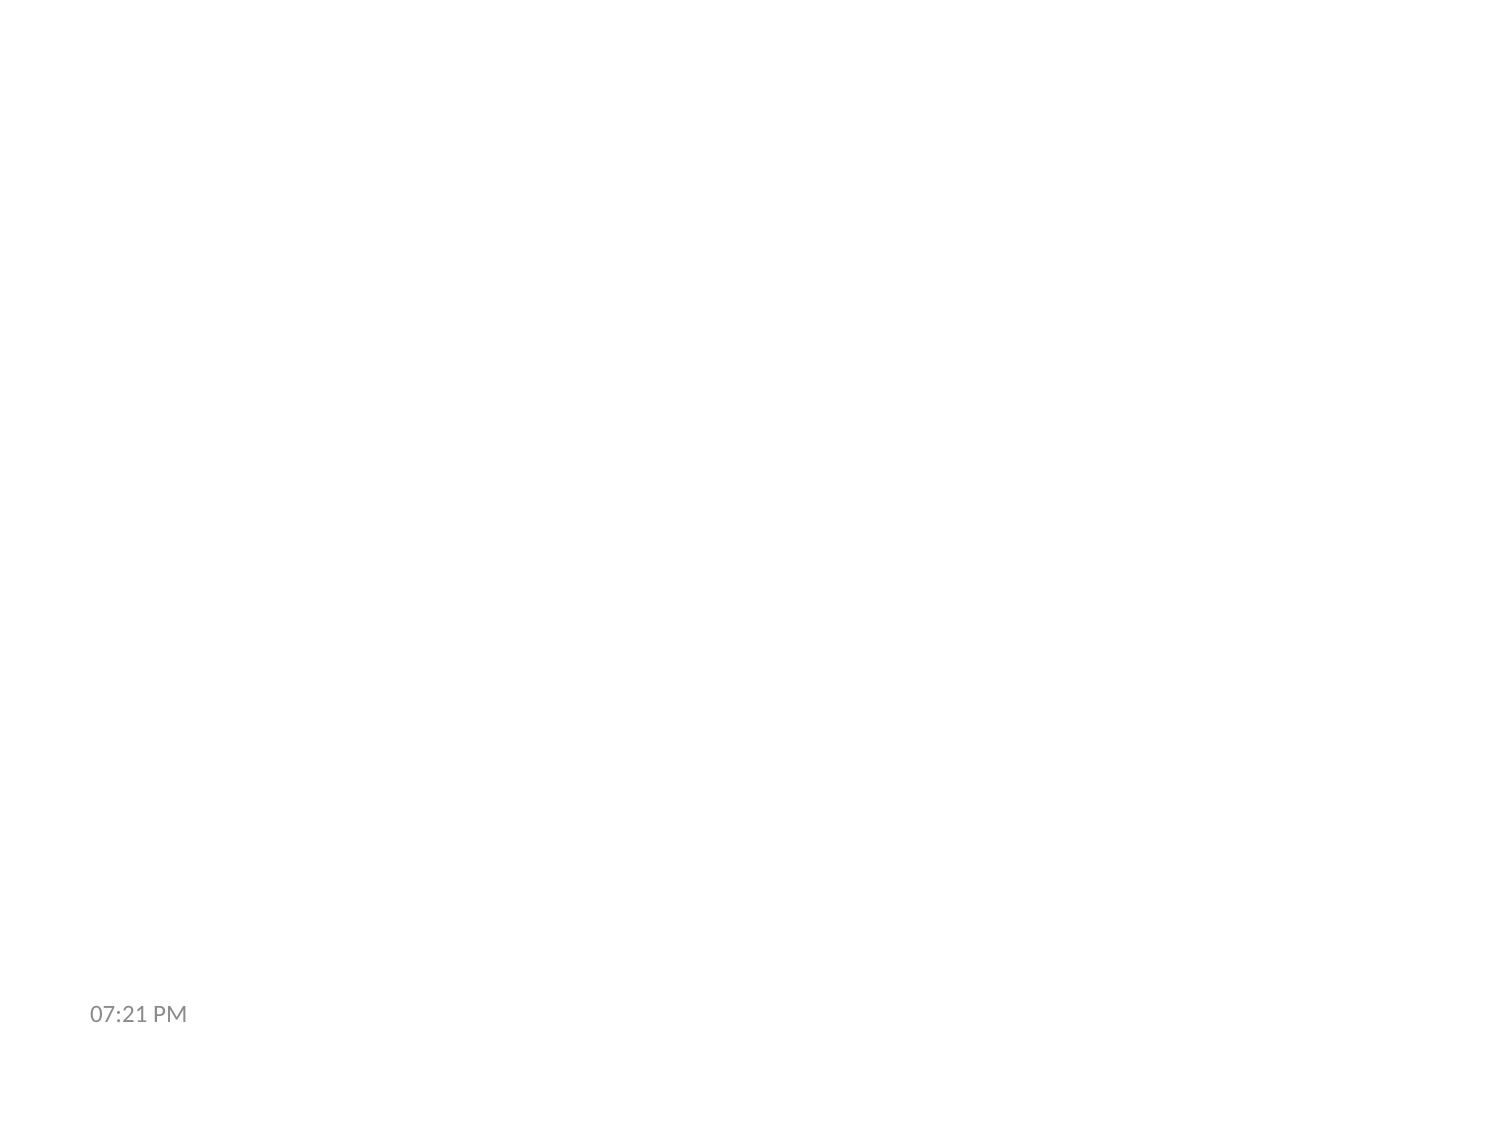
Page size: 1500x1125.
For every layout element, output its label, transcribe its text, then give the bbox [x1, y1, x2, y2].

text_box 3:35 PM [75, 982, 425, 1043]
